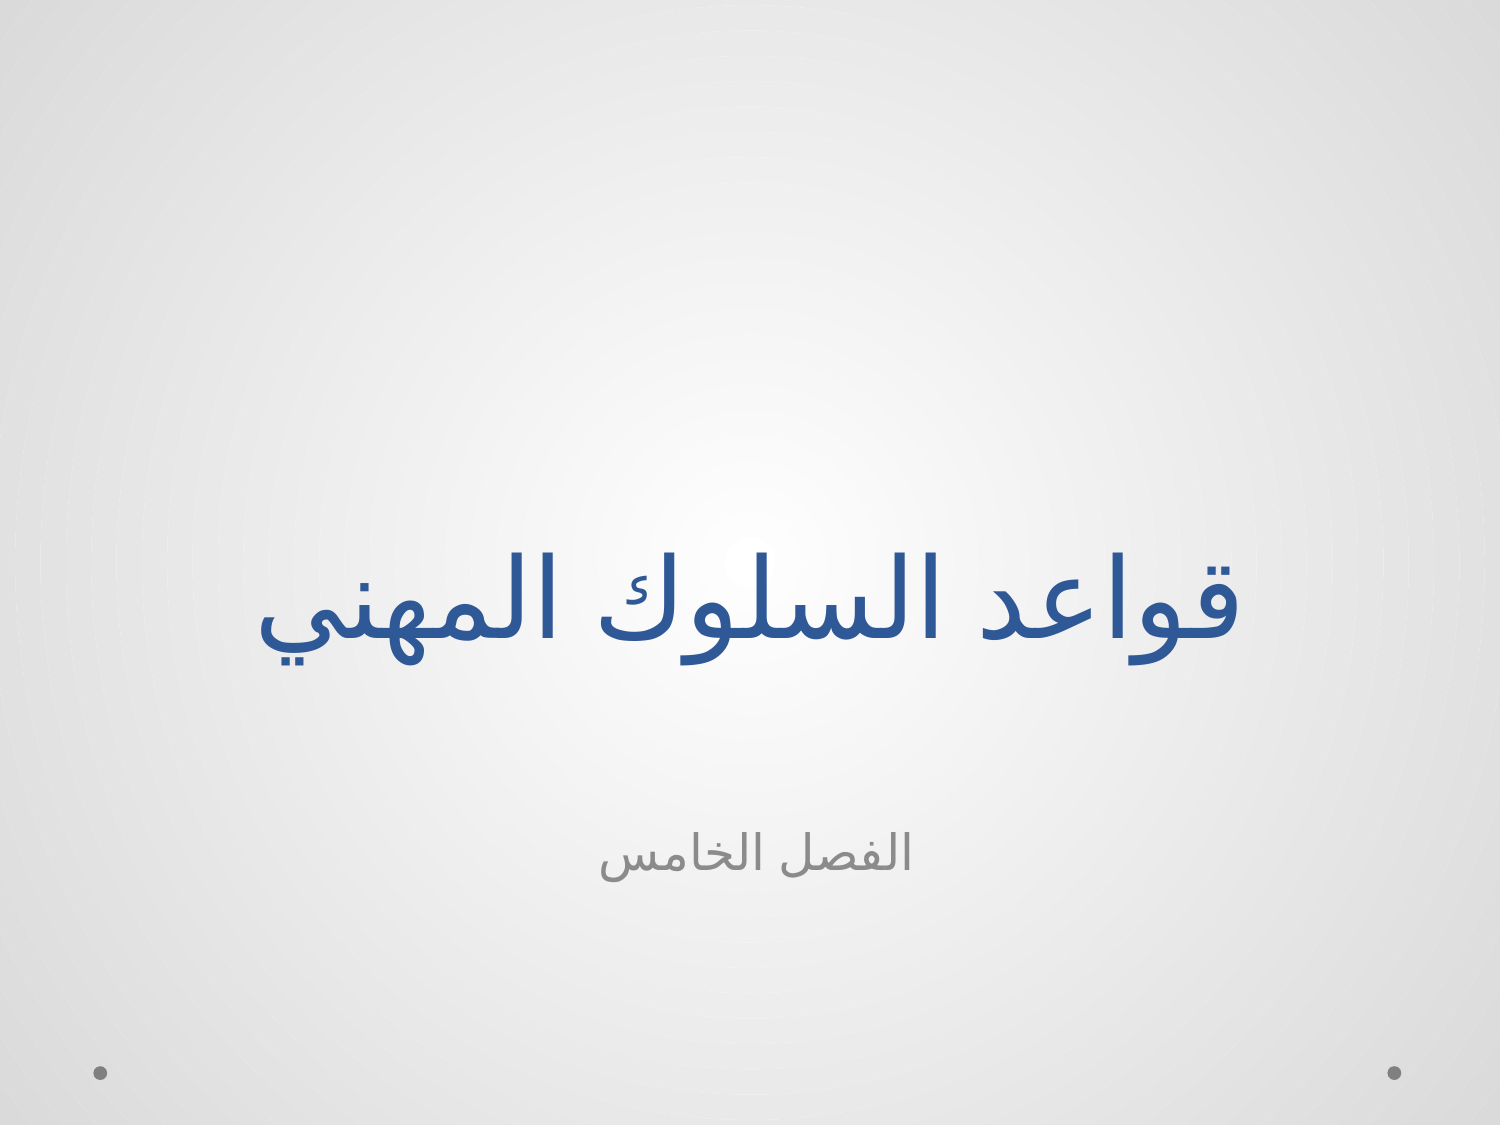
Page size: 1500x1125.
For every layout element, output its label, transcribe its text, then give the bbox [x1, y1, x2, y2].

subtitle الفصل الخامس [225, 812, 1275, 1013]
title قواعد السلوك المهني [112, 99, 1388, 669]
